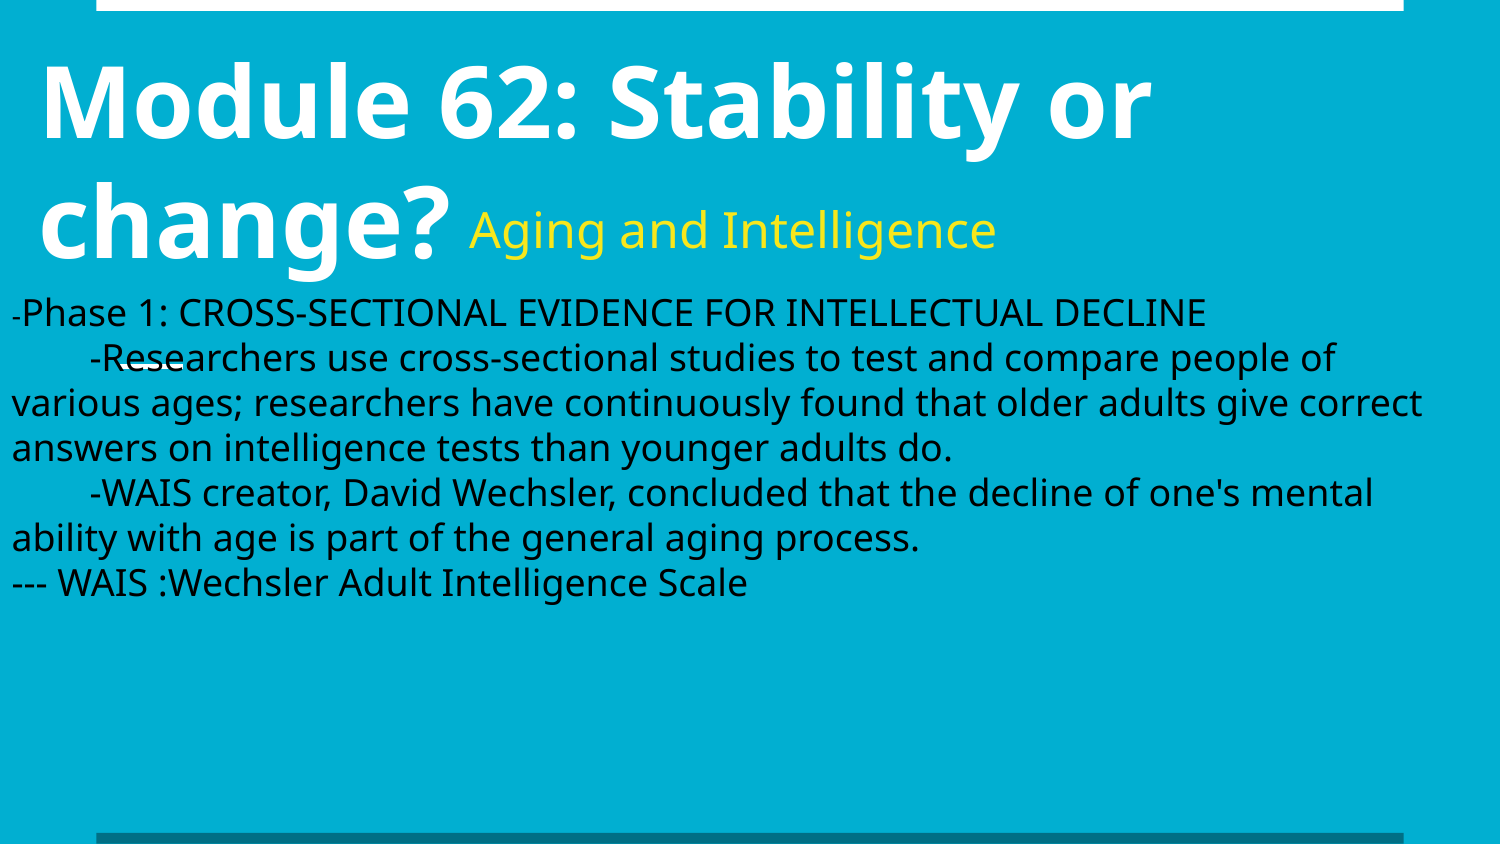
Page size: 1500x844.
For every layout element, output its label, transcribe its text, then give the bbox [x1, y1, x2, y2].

title Module 62: Stability or change? [23, 0, 1421, 273]
text_box -Phase 1: CROSS-SECTIONAL EVIDENCE FOR INTELLECTUAL DECLINE -Researchers use cross-sectional studies to test and compare people of various ages; researchers have continuously found that older adults give correct answers on intelligence tests than younger adults do. -WAIS creator, David Wechsler, concluded that the decline of one's mental ability with age is part of the general aging process. --- WAIS :Wechsler Adult Intelligence Scale [0, 273, 1448, 718]
subtitle Aging and Intelligence [454, 143, 1500, 274]
